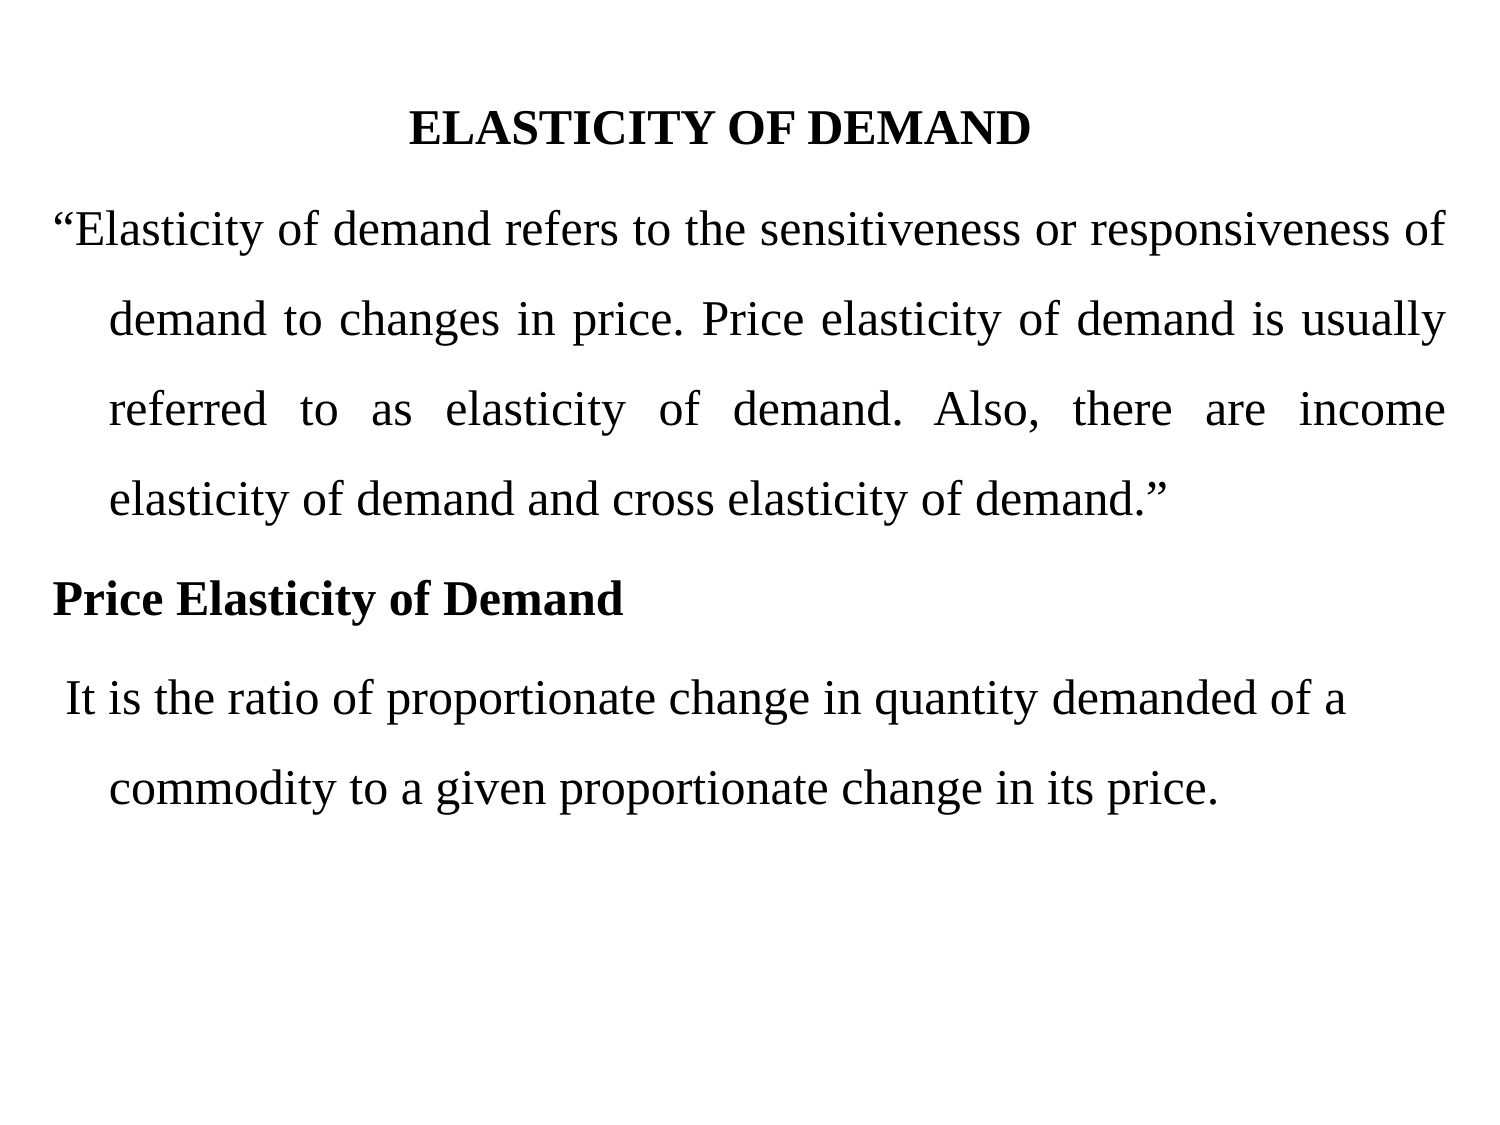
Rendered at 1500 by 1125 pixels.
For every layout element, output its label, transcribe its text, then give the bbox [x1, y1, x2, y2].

list ELASTICITY OF DEMAND “Elasticity of demand refers to the sensitiveness or responsiveness of demand to changes in price. Price elasticity of demand is usually referred to as elasticity of demand. Also, there are income elasticity of demand and cross elasticity of demand.” Price Elasticity of Demand It is the ratio of proportionate change in quantity demanded of a commodity to a given proportionate change in its price. [37, 87, 1463, 1063]
